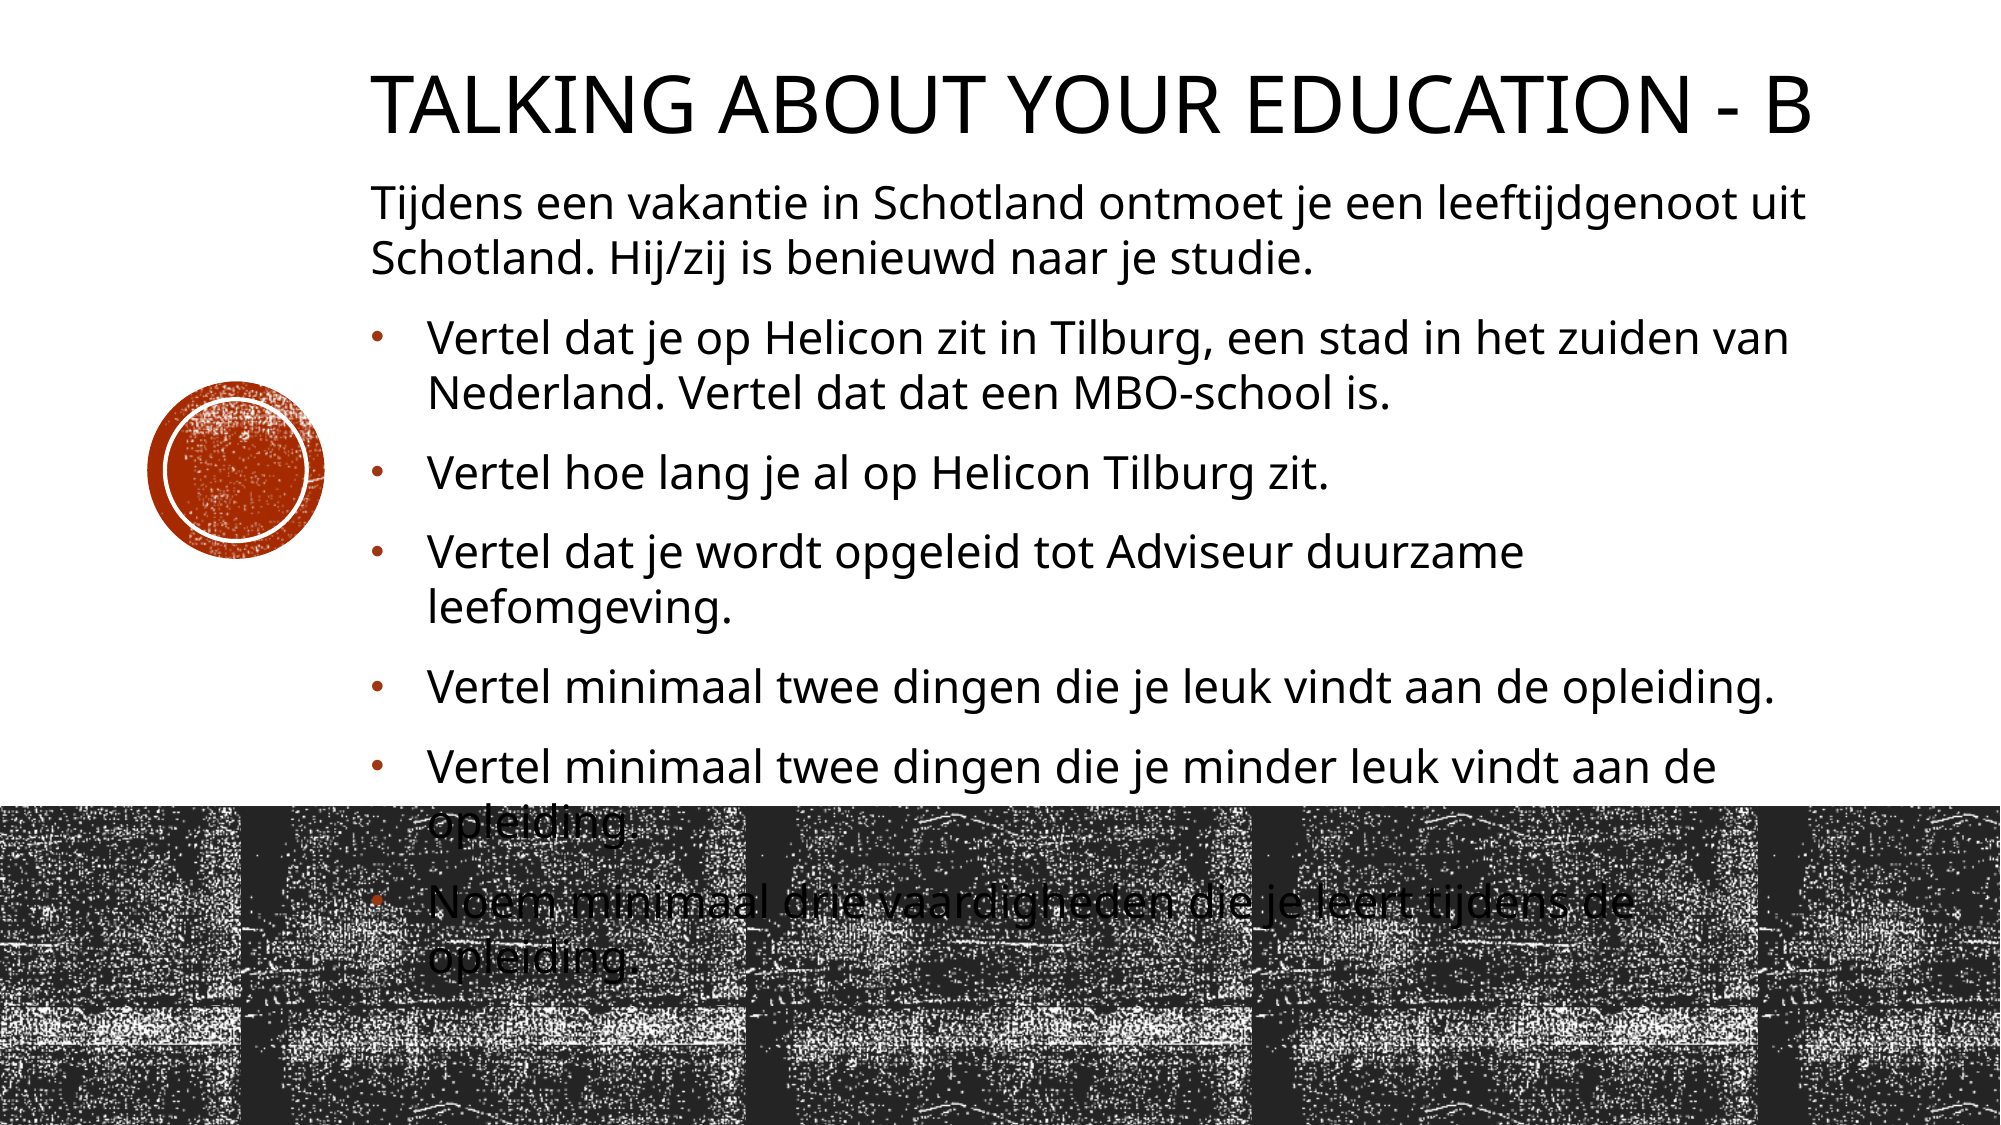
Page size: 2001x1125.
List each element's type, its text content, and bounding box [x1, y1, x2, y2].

title Talking about your education - b [355, 56, 1927, 166]
list Tijdens een vakantie in Schotland ontmoet je een leeftijdgenoot uit Schotland. Hij/zij is benieuwd naar je studie. Vertel dat je op Helicon zit in Tilburg, een stad in het zuiden van Nederland. Vertel dat dat een MBO-school is. Vertel hoe lang je al op Helicon Tilburg zit. Vertel dat je wordt opgeleid tot Adviseur duurzame leefomgeving. Vertel minimaal twee dingen die je leuk vindt aan de opleiding. Vertel minimaal twee dingen die je minder leuk vindt aan de opleiding. Noem minimaal drie vaardigheden die je leert tijdens de opleiding. [355, 166, 1841, 694]
